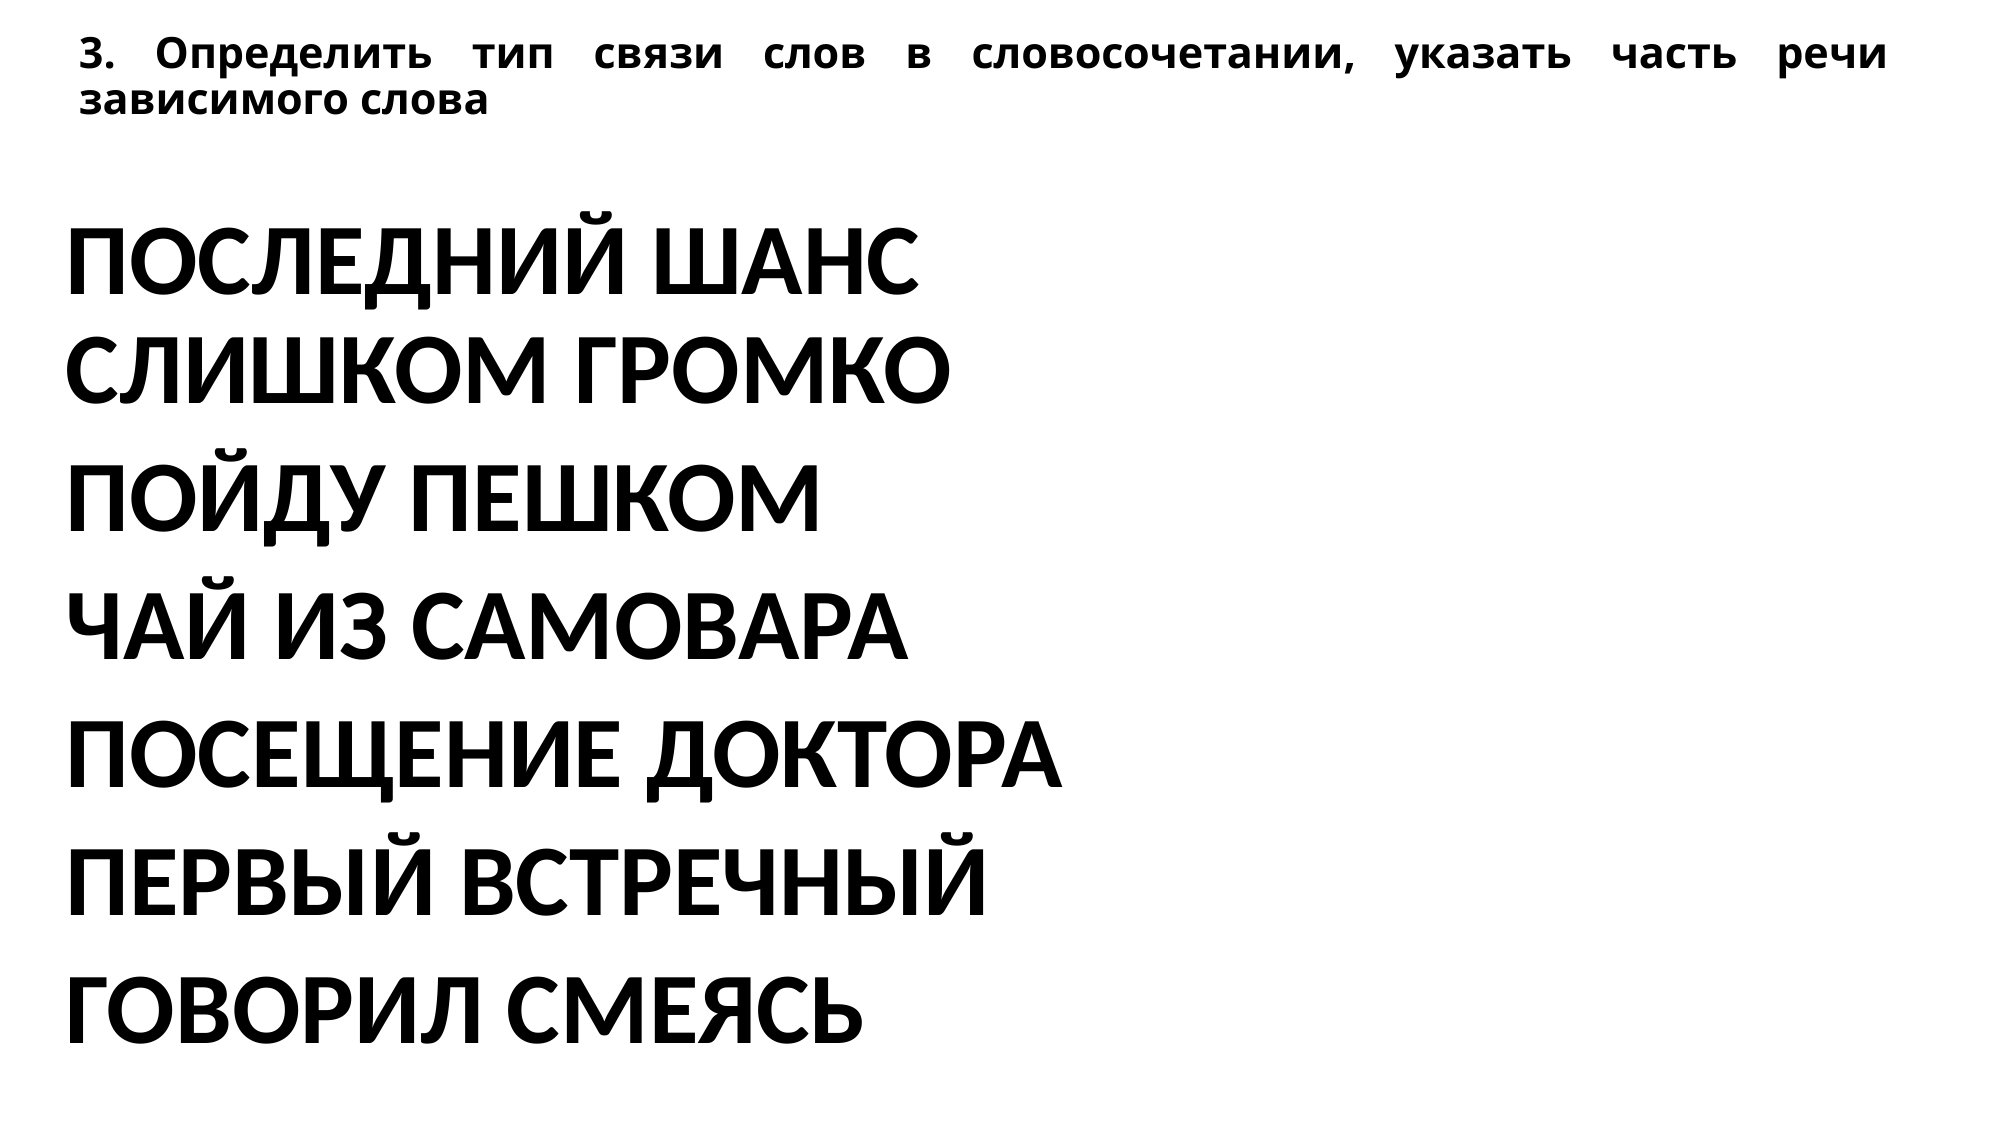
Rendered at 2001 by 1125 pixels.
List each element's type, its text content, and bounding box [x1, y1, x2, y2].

title 3. Определить тип связи слов в словосочетании, указать часть речи зависимого слова [63, 23, 1905, 132]
list ПОСЛЕДНИЙ ШАНС СЛИШКОМ ГРОМКО ПОЙДУ ПЕШКОМ ЧАЙ ИЗ САМОВАРА ПОСЕЩЕНИЕ ДОКТОРА ПЕРВЫЙ ВСТРЕЧНЫЙ ГОВОРИЛ СМЕЯСЬ [50, 199, 1958, 1075]
